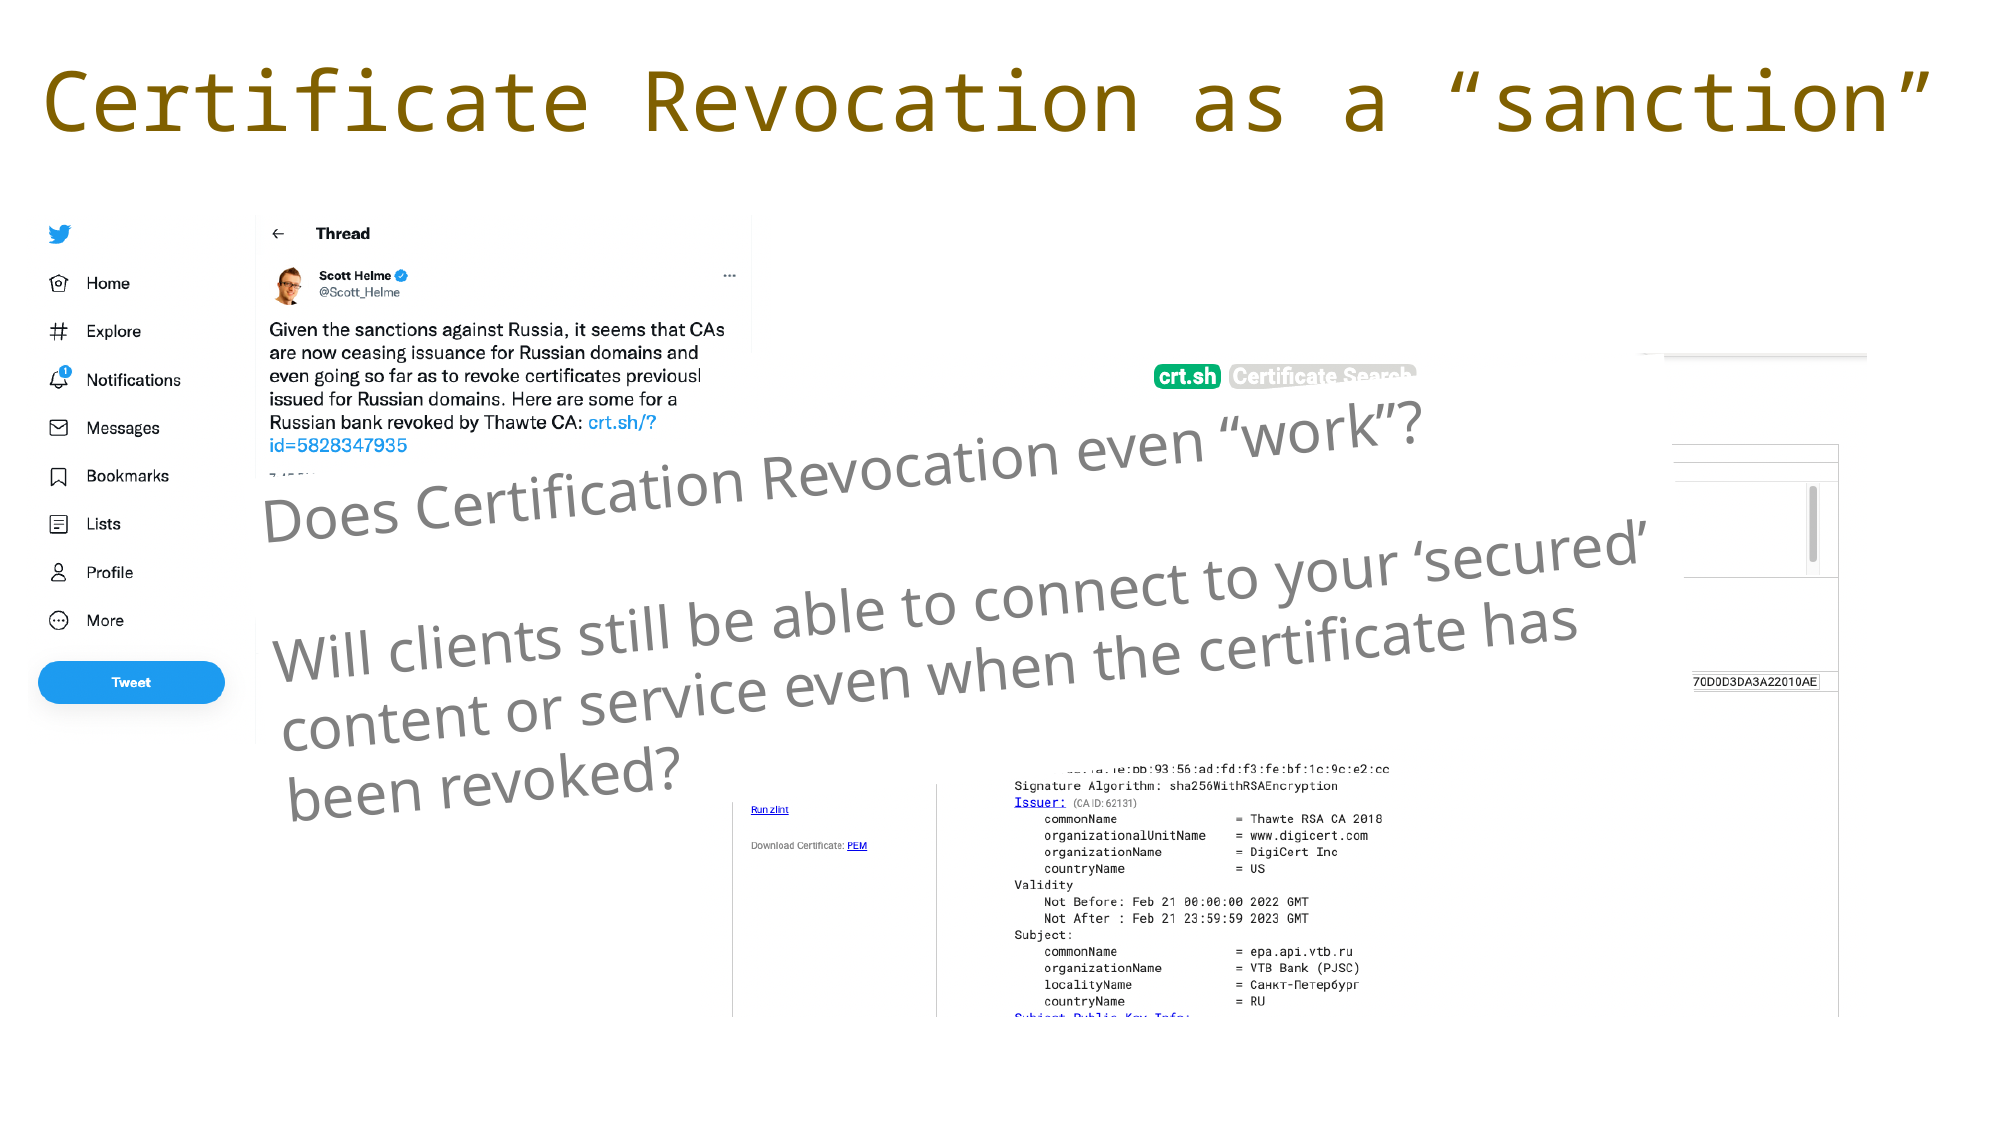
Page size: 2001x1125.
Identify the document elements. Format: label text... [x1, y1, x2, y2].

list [26, 215, 771, 745]
text_box Certificate Revocation as a “sanction” [26, 41, 1974, 156]
picture [700, 353, 1867, 1017]
text_box Does Certification Revocation even “work”? Will clients still be able to connect to your ‘secured’ content or service even when the certificate has been revoked? [266, 745, 700, 843]
